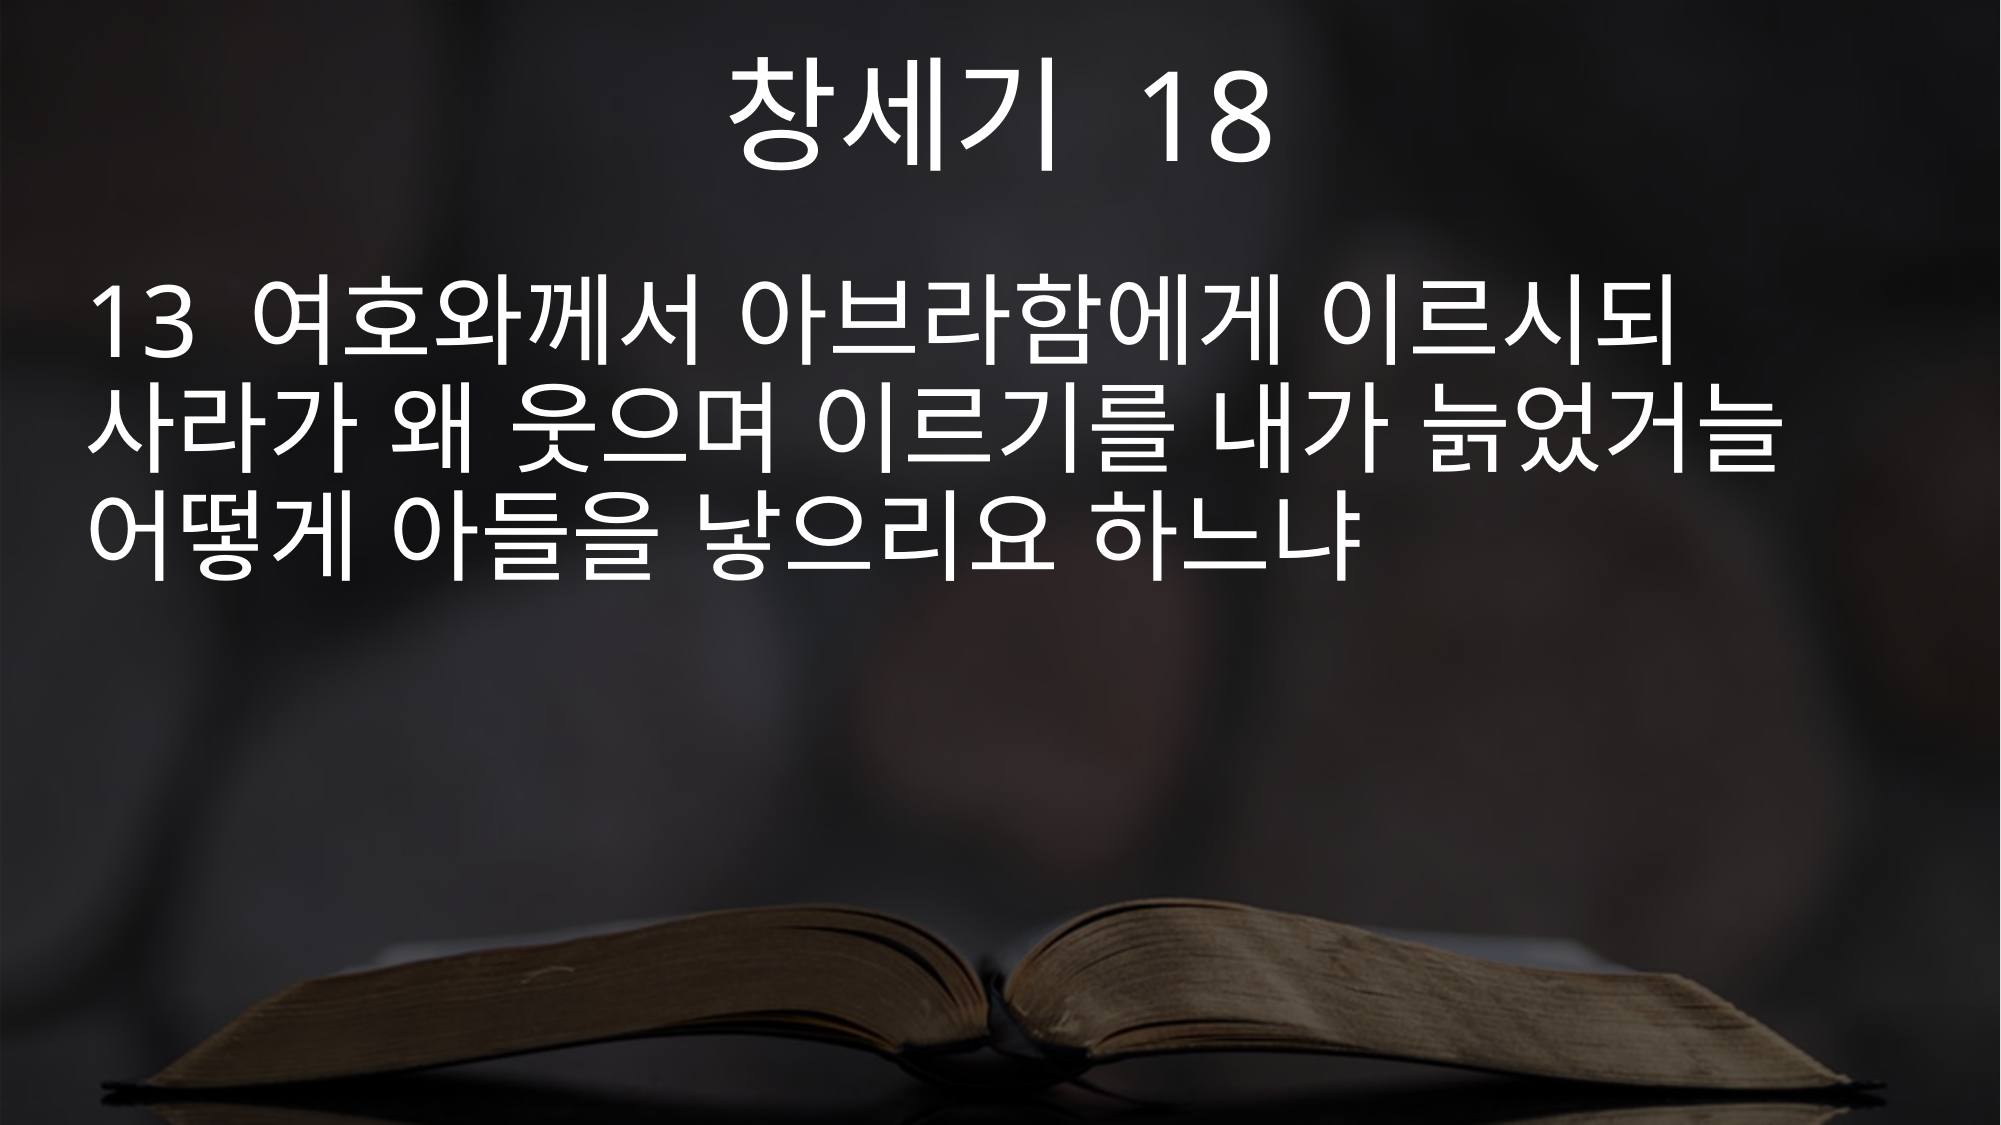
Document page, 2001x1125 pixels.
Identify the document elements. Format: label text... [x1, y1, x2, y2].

list 13 여호와께서 아브라함에게 이르시되 사라가 왜 웃으며 이르기를 내가 늙었거늘 어떻게 아들을 낳으리요 하느냐 [69, 263, 1953, 423]
picture [0, 0, 2001, 1125]
footer 창세기 18 [0, 32, 2000, 192]
